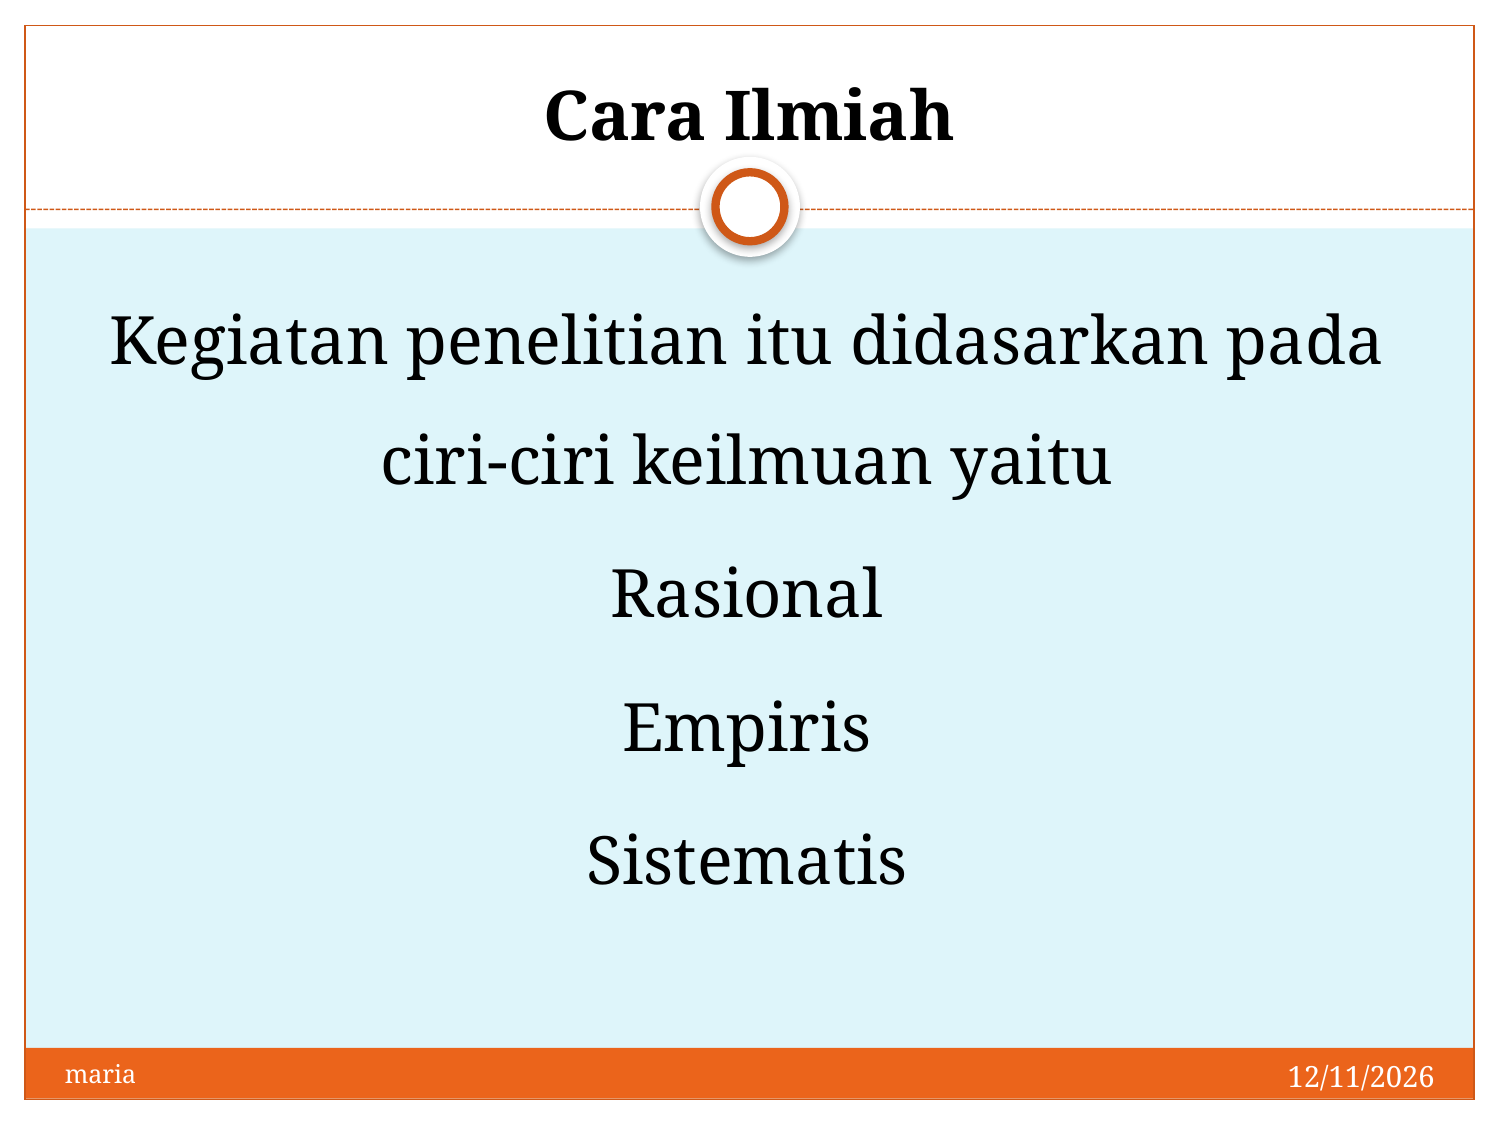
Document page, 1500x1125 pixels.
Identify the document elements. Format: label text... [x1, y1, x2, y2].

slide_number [950, 1050, 1450, 1111]
title Cara Ilmiah [49, 37, 1450, 162]
footer maria [50, 1051, 638, 1112]
list Kegiatan penelitian itu didasarkan pada ciri-ciri keilmuan yaitu Rasional Empiris Sistematis [49, 250, 1445, 1001]
